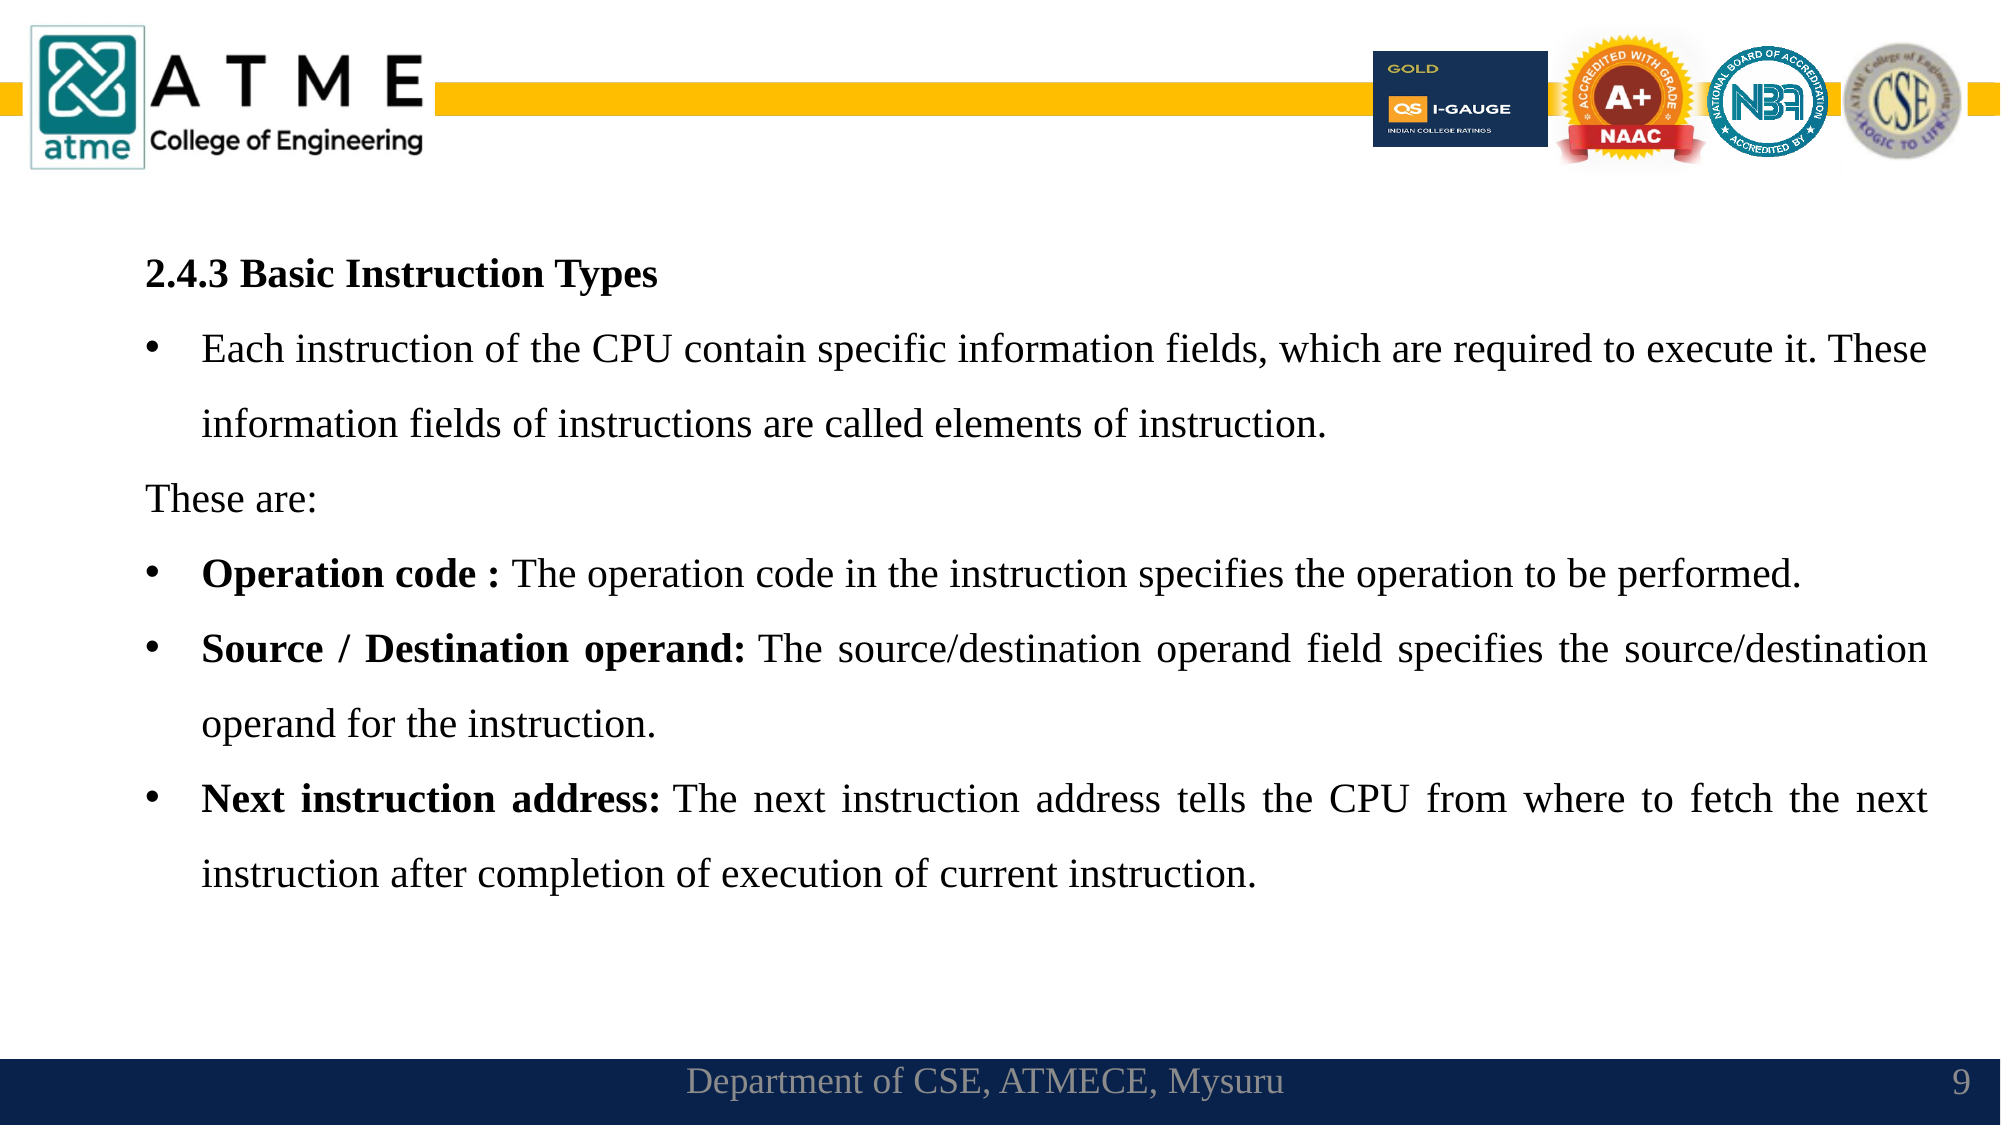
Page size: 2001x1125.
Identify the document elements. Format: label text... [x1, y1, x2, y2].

footer Department of CSE, ATMECE, Mysuru [501, 1056, 1470, 1102]
picture [0, 1059, 2001, 1125]
picture [1840, 26, 1968, 176]
picture [22, 15, 435, 178]
picture [1373, 20, 1828, 180]
slide_number 9 [1511, 1057, 1972, 1103]
text_box 2.4.3 Basic Instruction Types Each instruction of the CPU contain specific information fields, which are required to execute it. These information fields of instructions are called elements of instruction. These are: Operation code : The operation code in the instruction specifies the operation to be performed. Source / Destination operand: The source/destination operand field specifies the source/destination operand for the instruction. Next instruction address: The next instruction address tells the CPU from where to fetch the next instruction after completion of execution of current instruction. [130, 213, 1945, 954]
